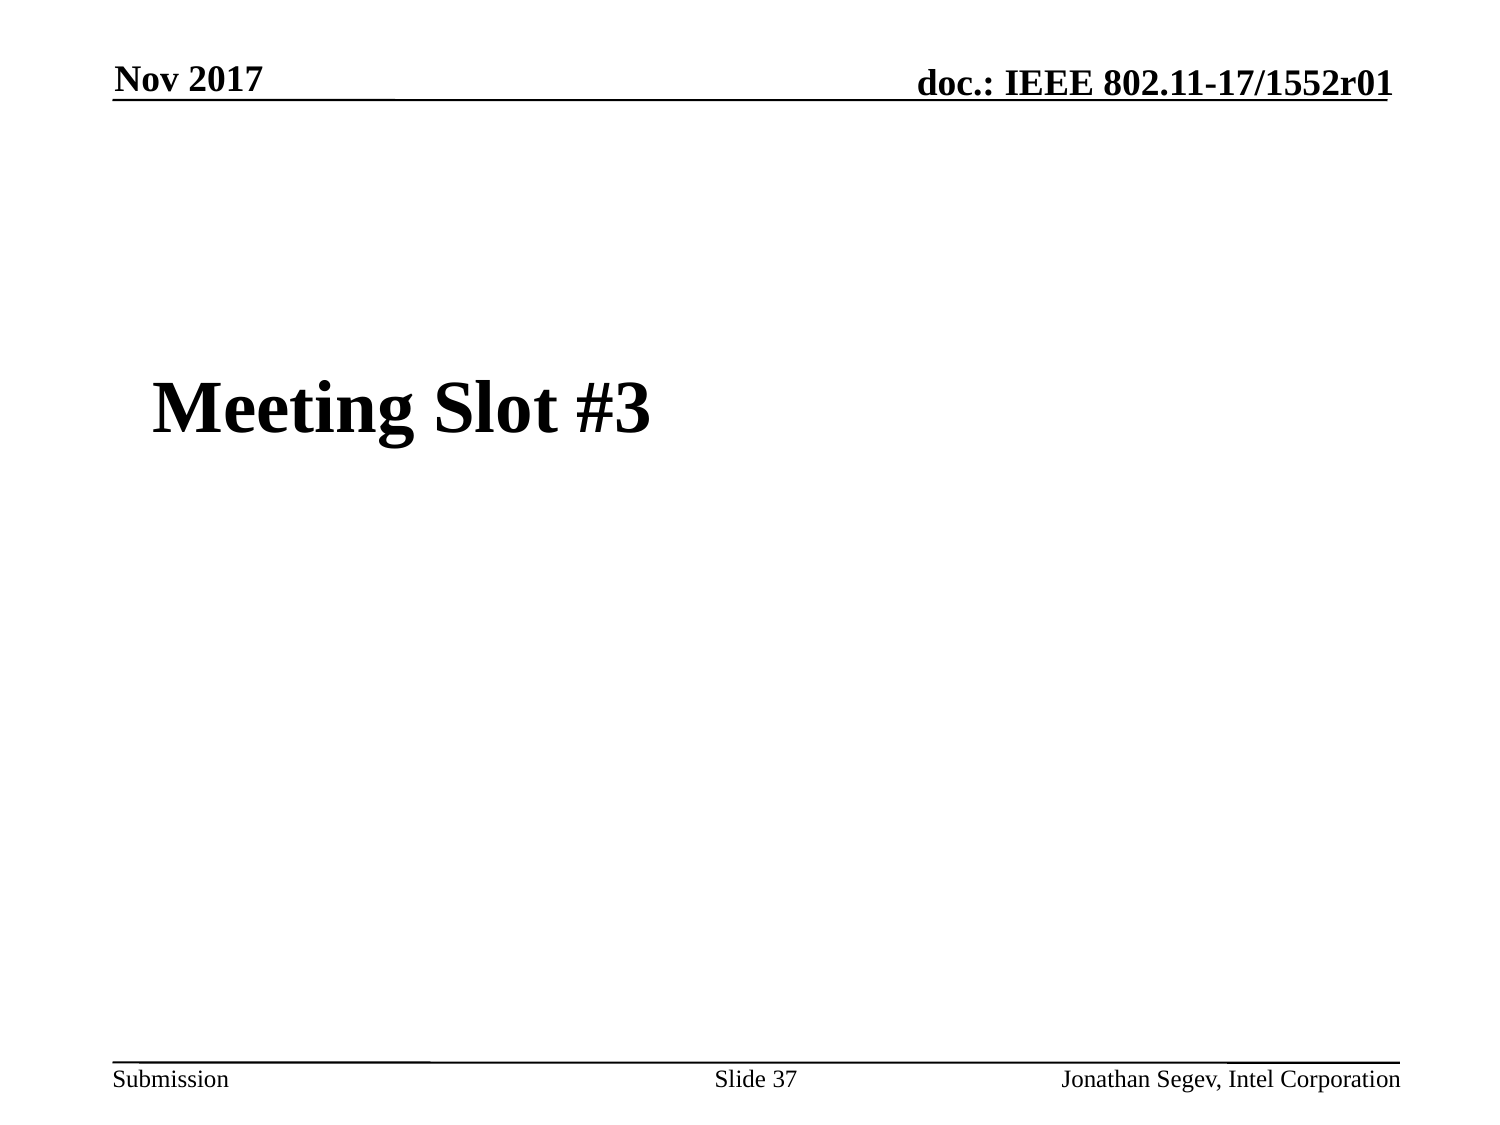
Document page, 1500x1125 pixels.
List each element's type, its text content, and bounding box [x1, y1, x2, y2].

list Meeting Slot #3 [137, 349, 1413, 1025]
slide_number Slide 37 [712, 1061, 800, 1123]
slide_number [114, 54, 423, 100]
footer Jonathan Segev, Intel Corporation [878, 1061, 1402, 1093]
